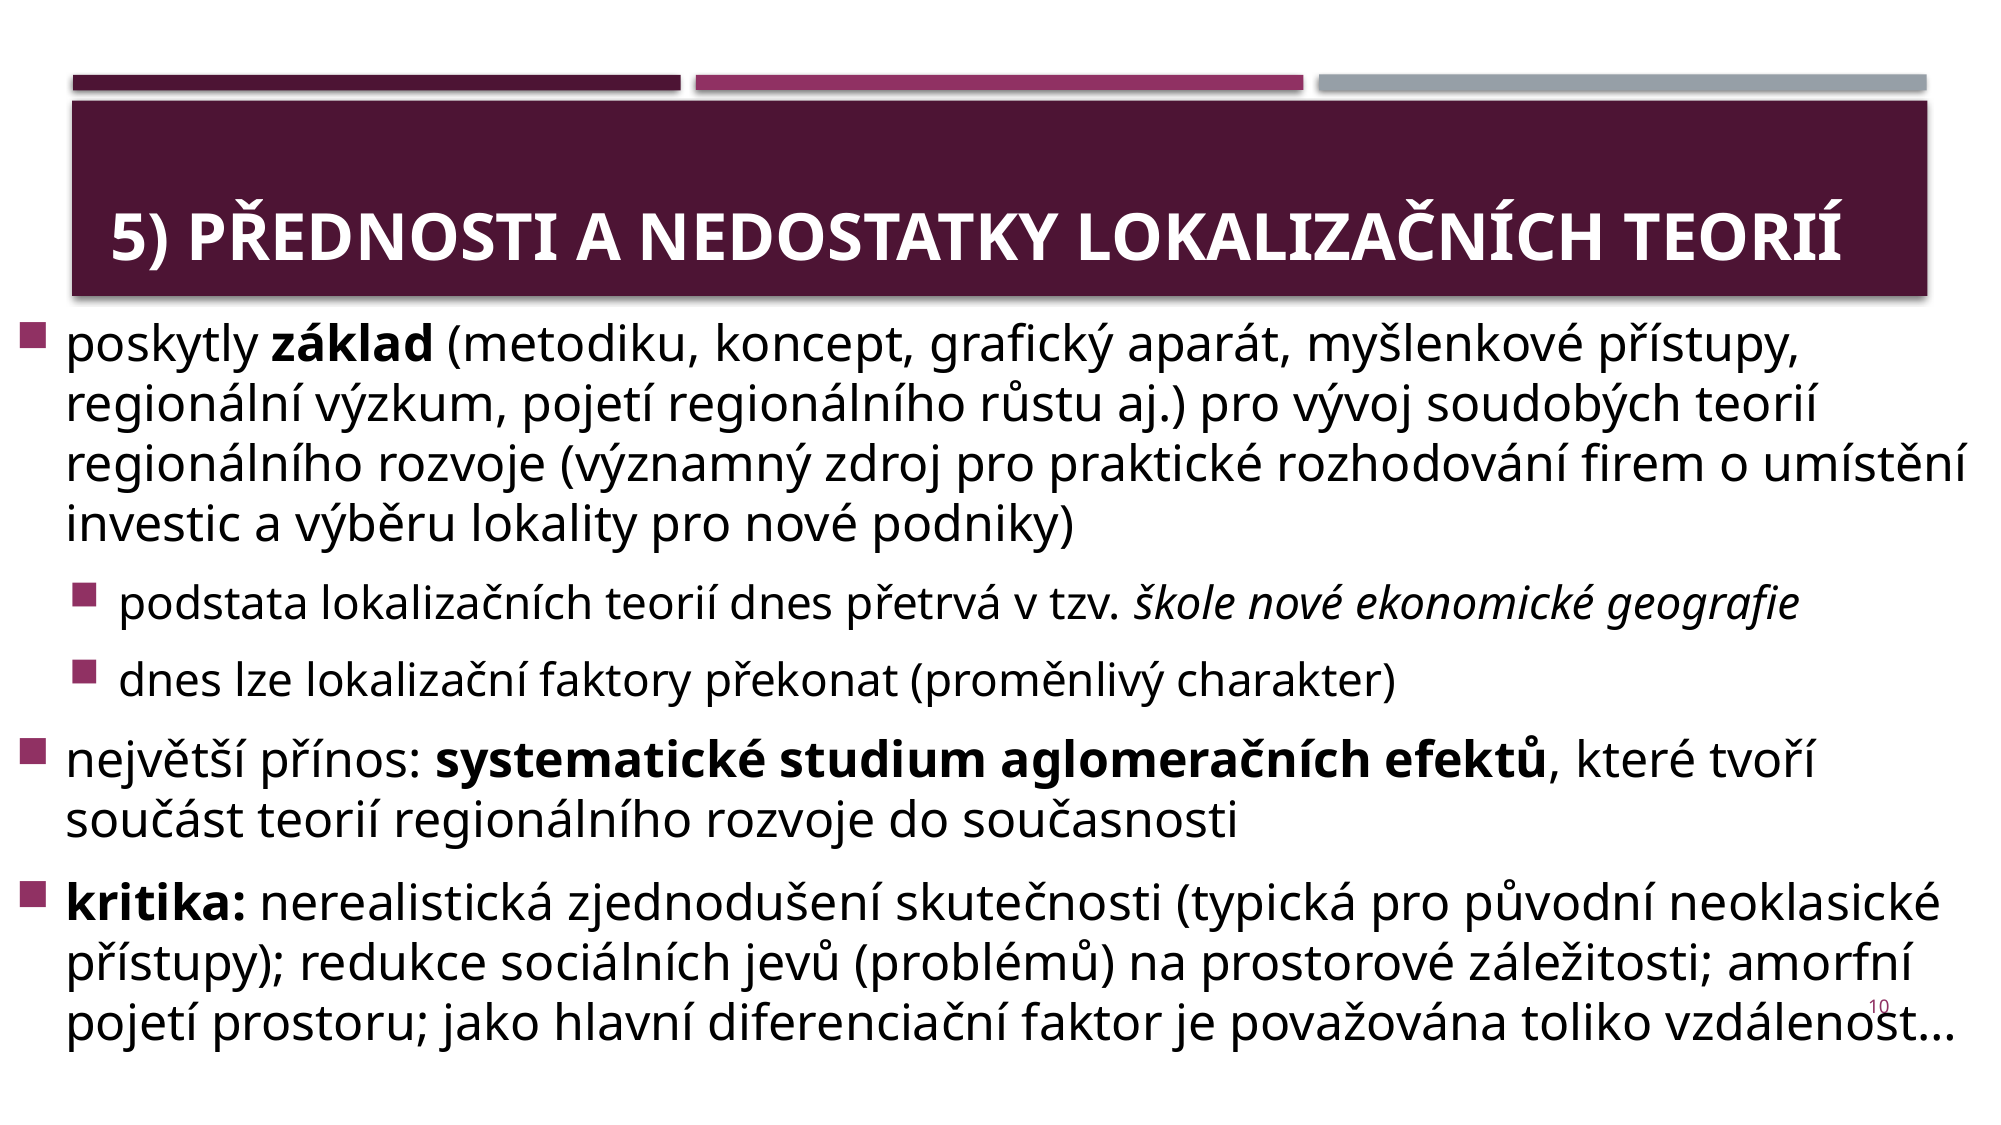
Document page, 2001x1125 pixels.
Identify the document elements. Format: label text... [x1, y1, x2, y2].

title 5) Přednosti a nedostatky lokalizačních teorií [95, 115, 1905, 282]
slide_number 10 [1732, 977, 1905, 1037]
list poskytly základ (metodiku, koncept, grafický aparát, myšlenkové přístupy, regionální výzkum, pojetí regionálního růstu aj.) pro vývoj soudobých teorií regionálního rozvoje (významný zdroj pro praktické rozhodování firem o umístění investic a výběru lokality pro nové podniky) podstata lokalizačních teorií dnes přetrvá v tzv. škole nové ekonomické geografie dnes lze lokalizační faktory překonat (proměnlivý charakter) největší přínos: systematické studium aglomeračních efektů, které tvoří součást teorií regionálního rozvoje do současnosti kritika: nerealistická zjednodušení skutečnosti (typická pro původní neoklasické přístupy); redukce sociálních jevů (problémů) na prostorové záležitosti; amorfní pojetí prostoru; jako hlavní diferenciační faktor je považována toliko vzdálenost… [0, 304, 2000, 1108]
